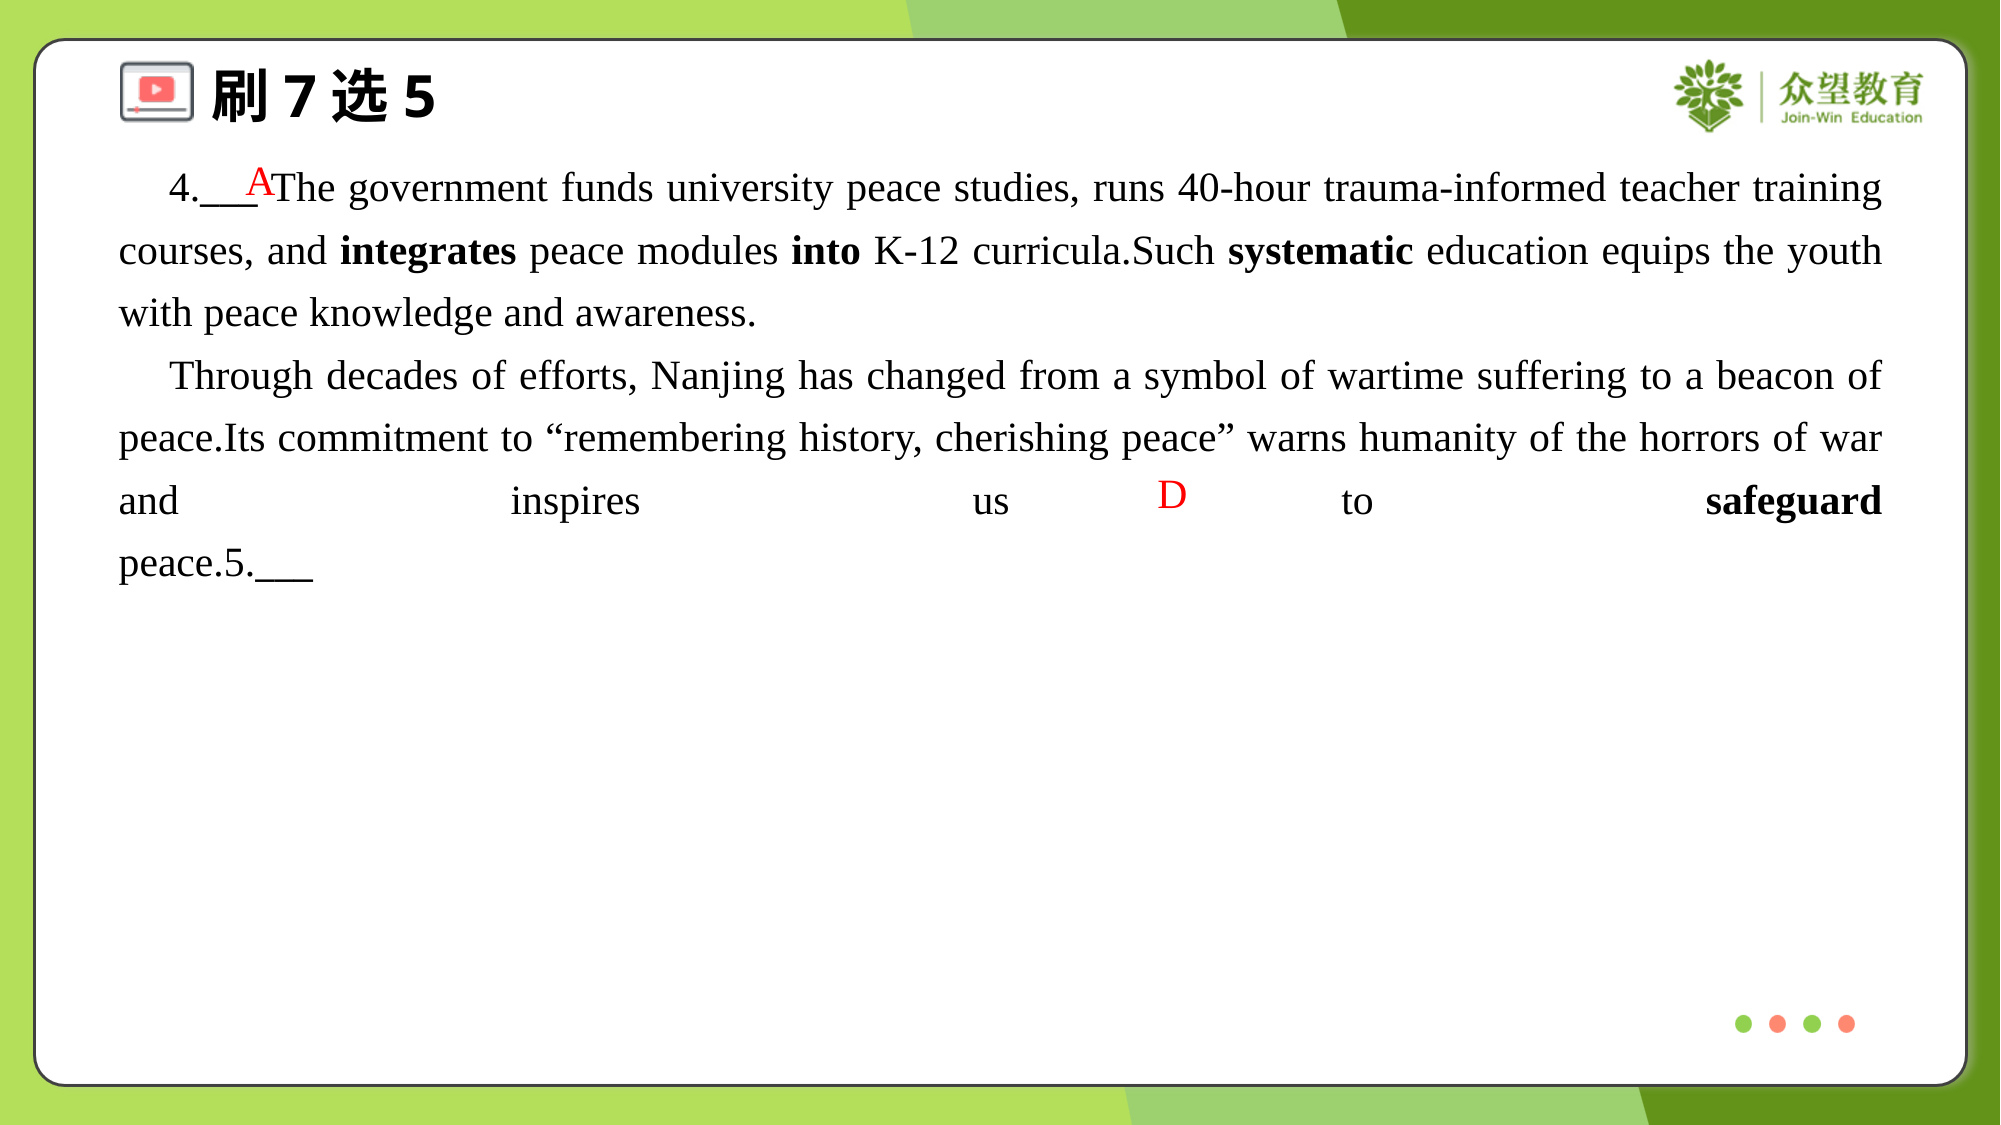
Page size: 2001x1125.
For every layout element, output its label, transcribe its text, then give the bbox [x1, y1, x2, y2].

text_box 4.___ The government funds university peace studies, runs 40-hour trauma-informed teacher training courses, and integrates peace modules into K-12 curricula.Such systematic education equips the youth with peace knowledge and awareness. Through decades of efforts, Nanjing has changed from a symbol of wartime suffering to a beacon of peace.Its commitment to “remembering history, cherishing peace” warns humanity of the horrors of war and inspires us to safeguard peace.5.___#2.5 [118, 147, 1883, 517]
picture [0, 0, 2000, 1125]
text_box D [1152, 453, 1193, 512]
text_box A [240, 141, 281, 199]
